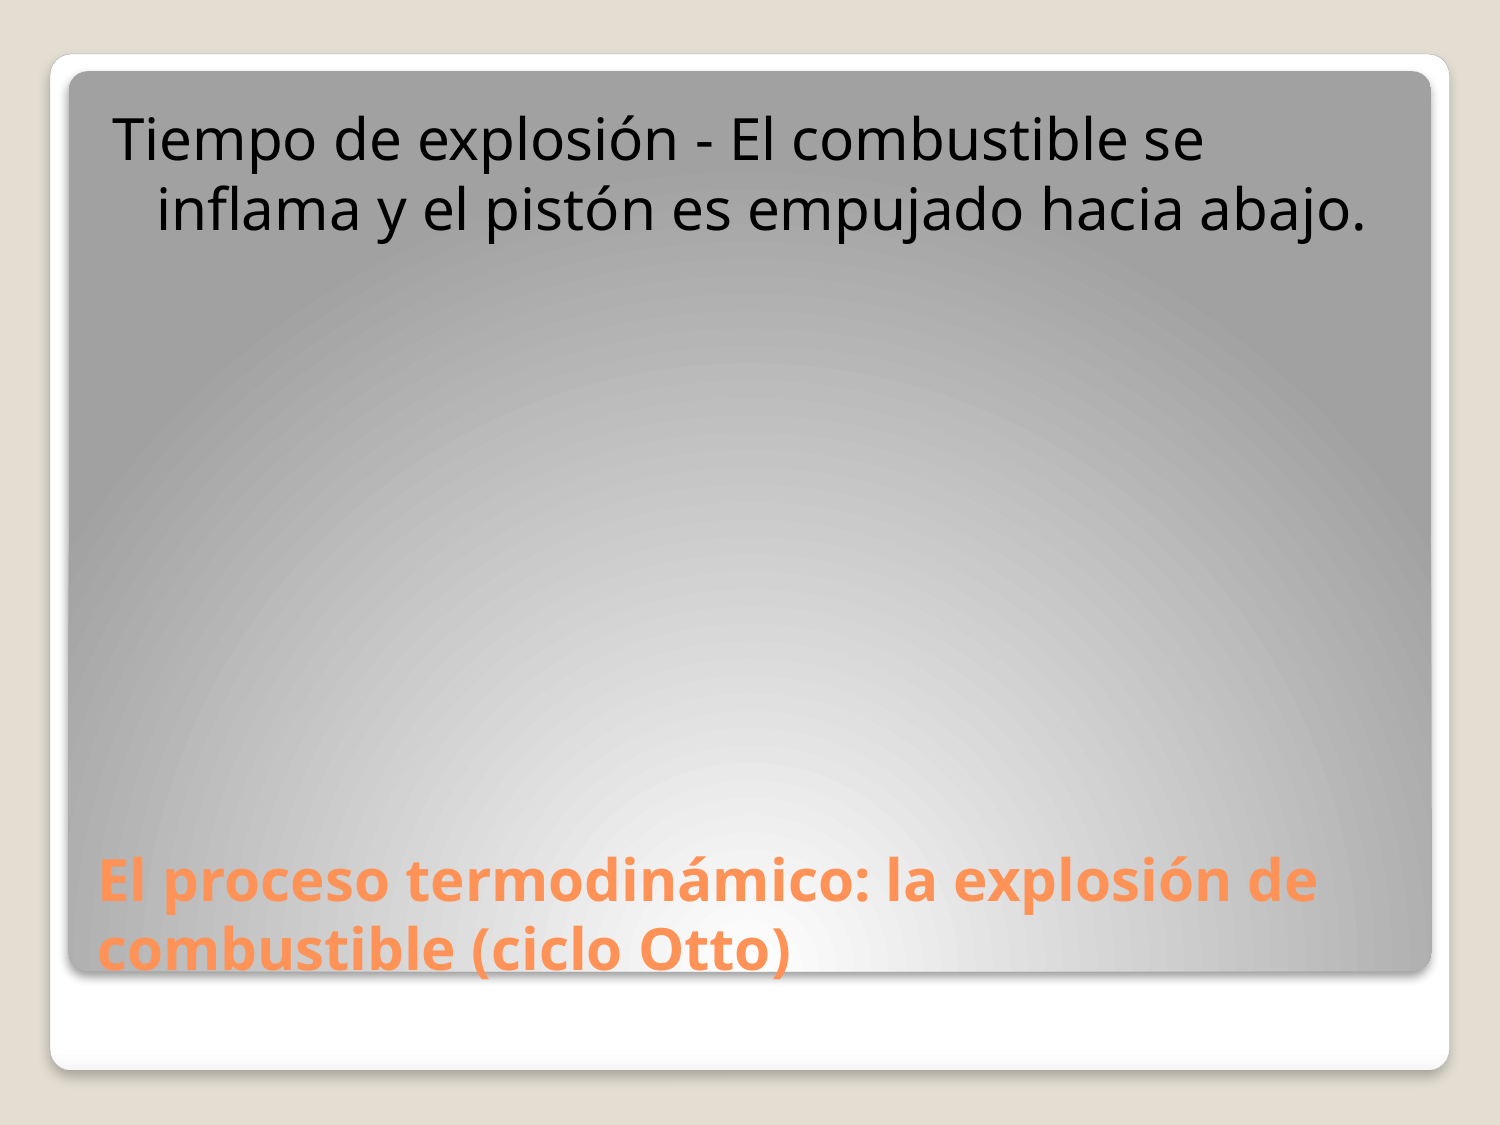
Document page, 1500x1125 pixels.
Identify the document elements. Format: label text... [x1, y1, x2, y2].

title El proceso termodinámico: la explosión de combustible (ciclo Otto) [82, 817, 1425, 990]
list Tiempo de explosión - El combustible se inflama y el pistón es empujado hacia abajo. [82, 86, 1425, 774]
